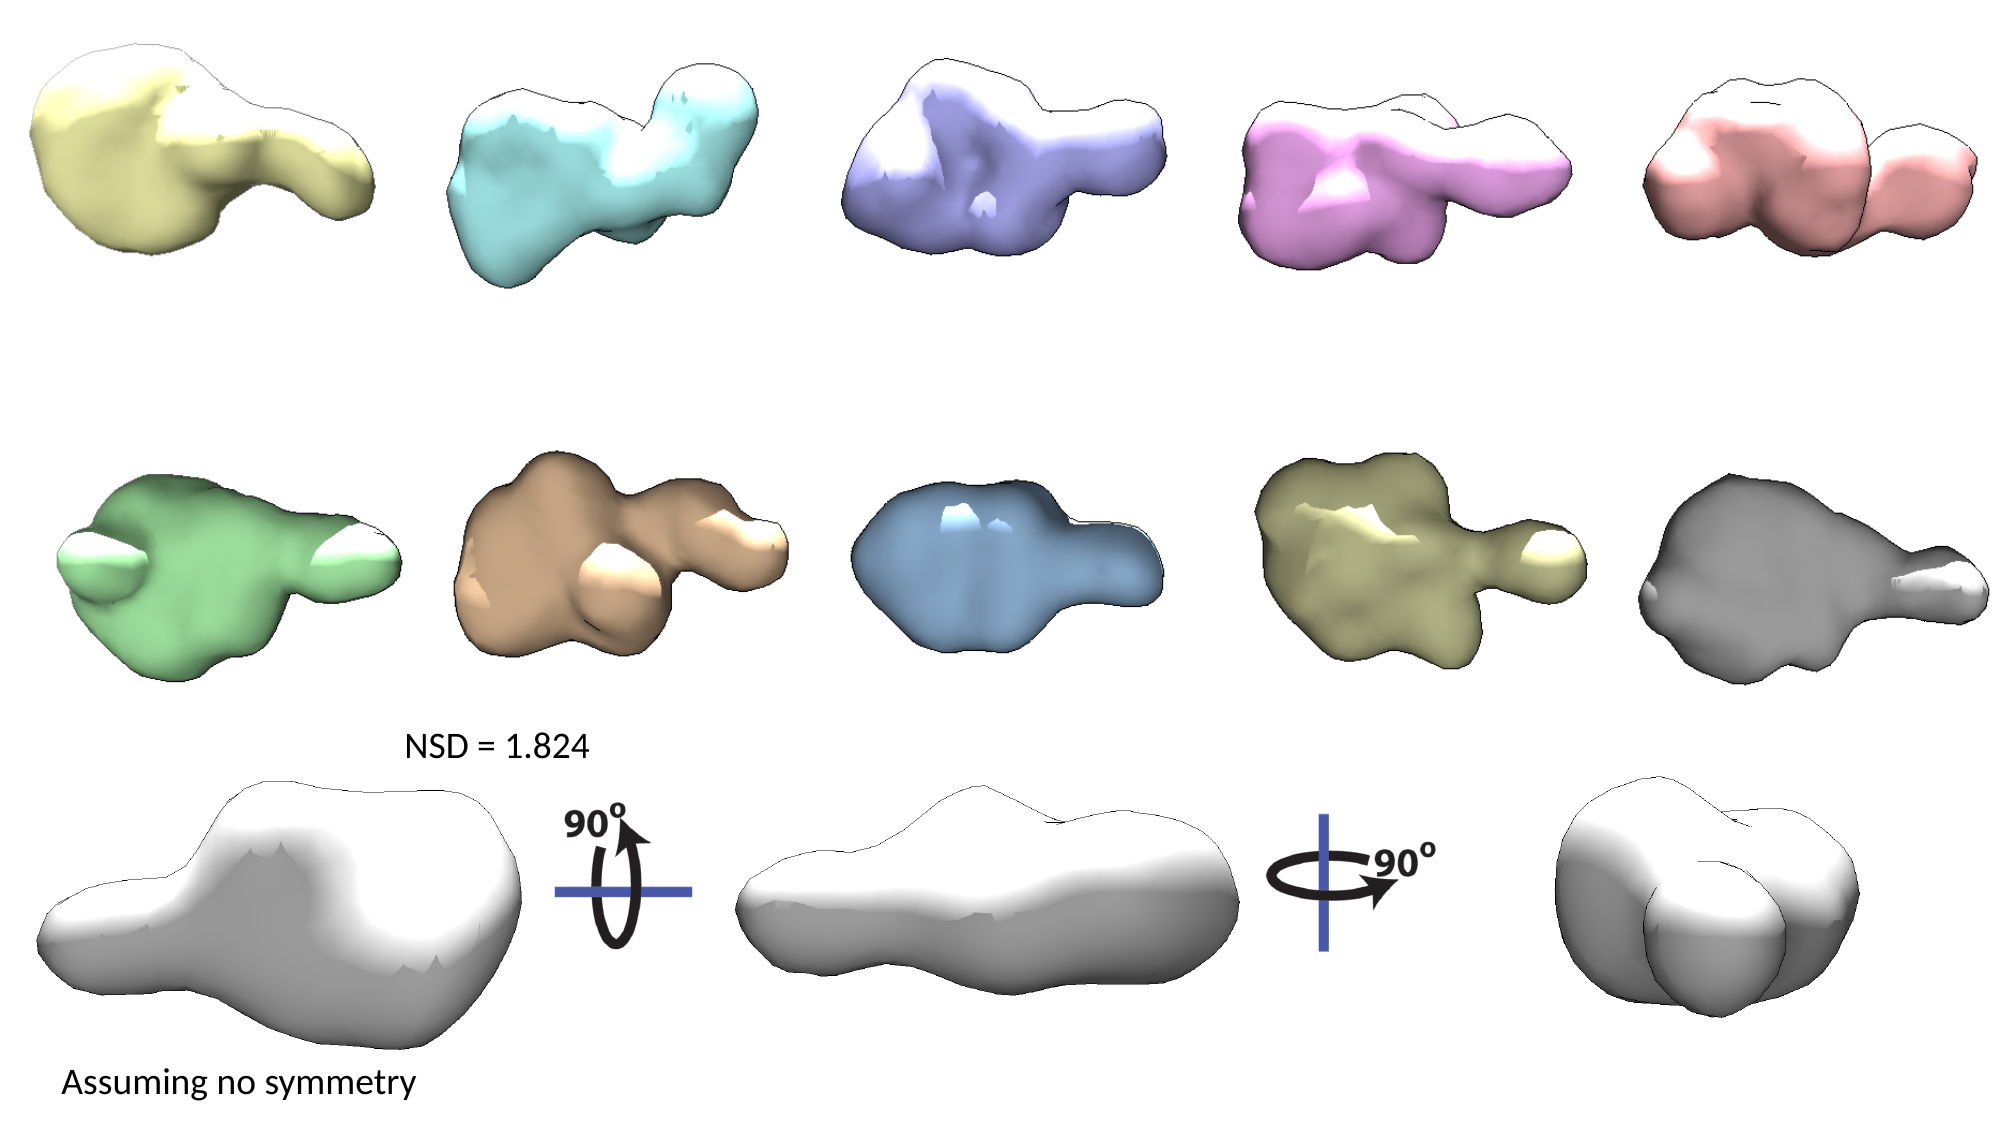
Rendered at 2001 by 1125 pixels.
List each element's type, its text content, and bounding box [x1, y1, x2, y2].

text_box NSD = 1.824 [389, 739, 606, 773]
picture [1258, 805, 1437, 964]
picture [545, 791, 700, 964]
picture [0, 0, 2000, 739]
picture [0, 748, 536, 1078]
picture [708, 748, 1254, 1050]
text_box Assuming no symmetry [46, 1078, 433, 1110]
picture [1528, 748, 1871, 1030]
